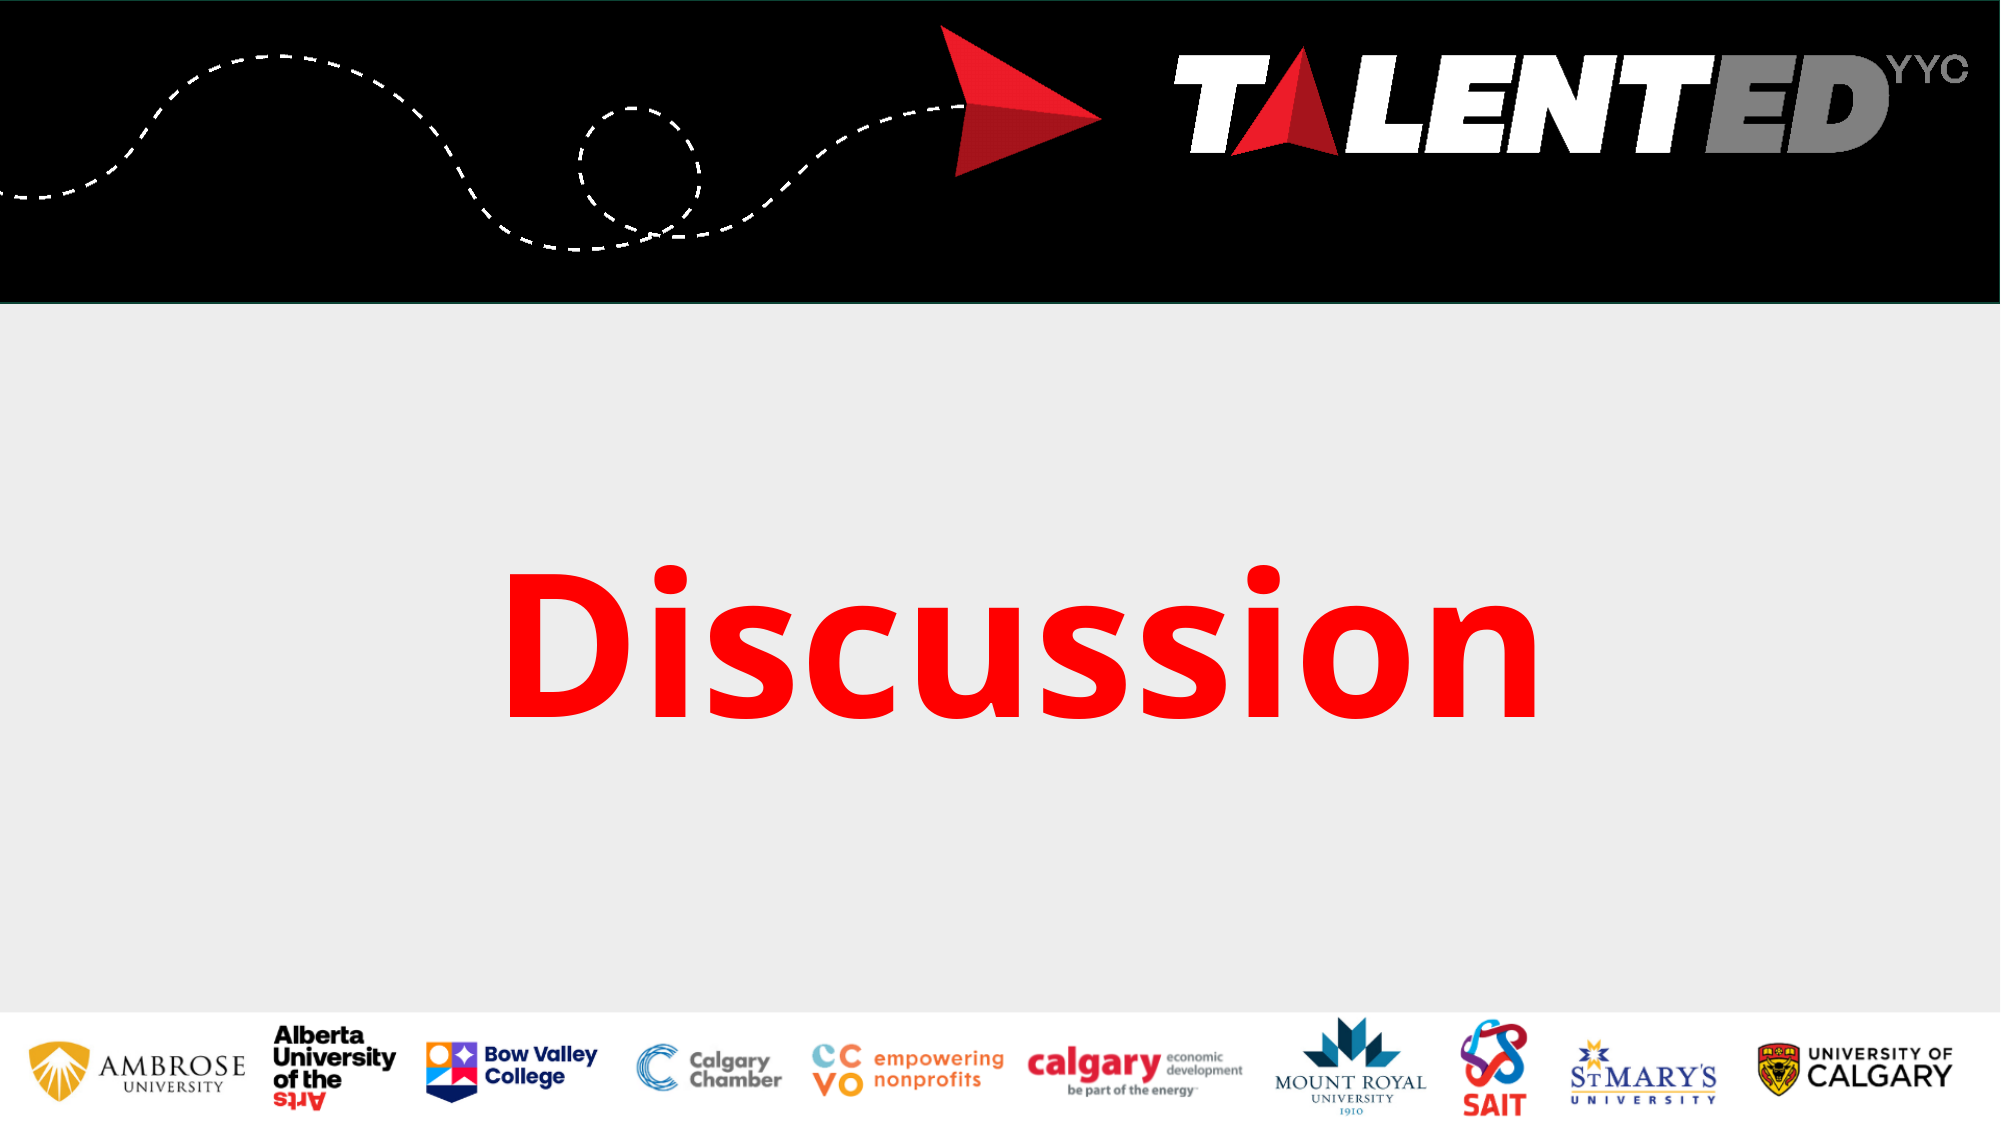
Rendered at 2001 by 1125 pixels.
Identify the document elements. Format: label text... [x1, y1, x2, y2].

picture [0, 0, 2001, 1125]
text_box [0, 0, 2000, 304]
picture [0, 0, 1138, 272]
text_box Discussion [104, 336, 1938, 970]
picture [1174, 46, 1968, 156]
